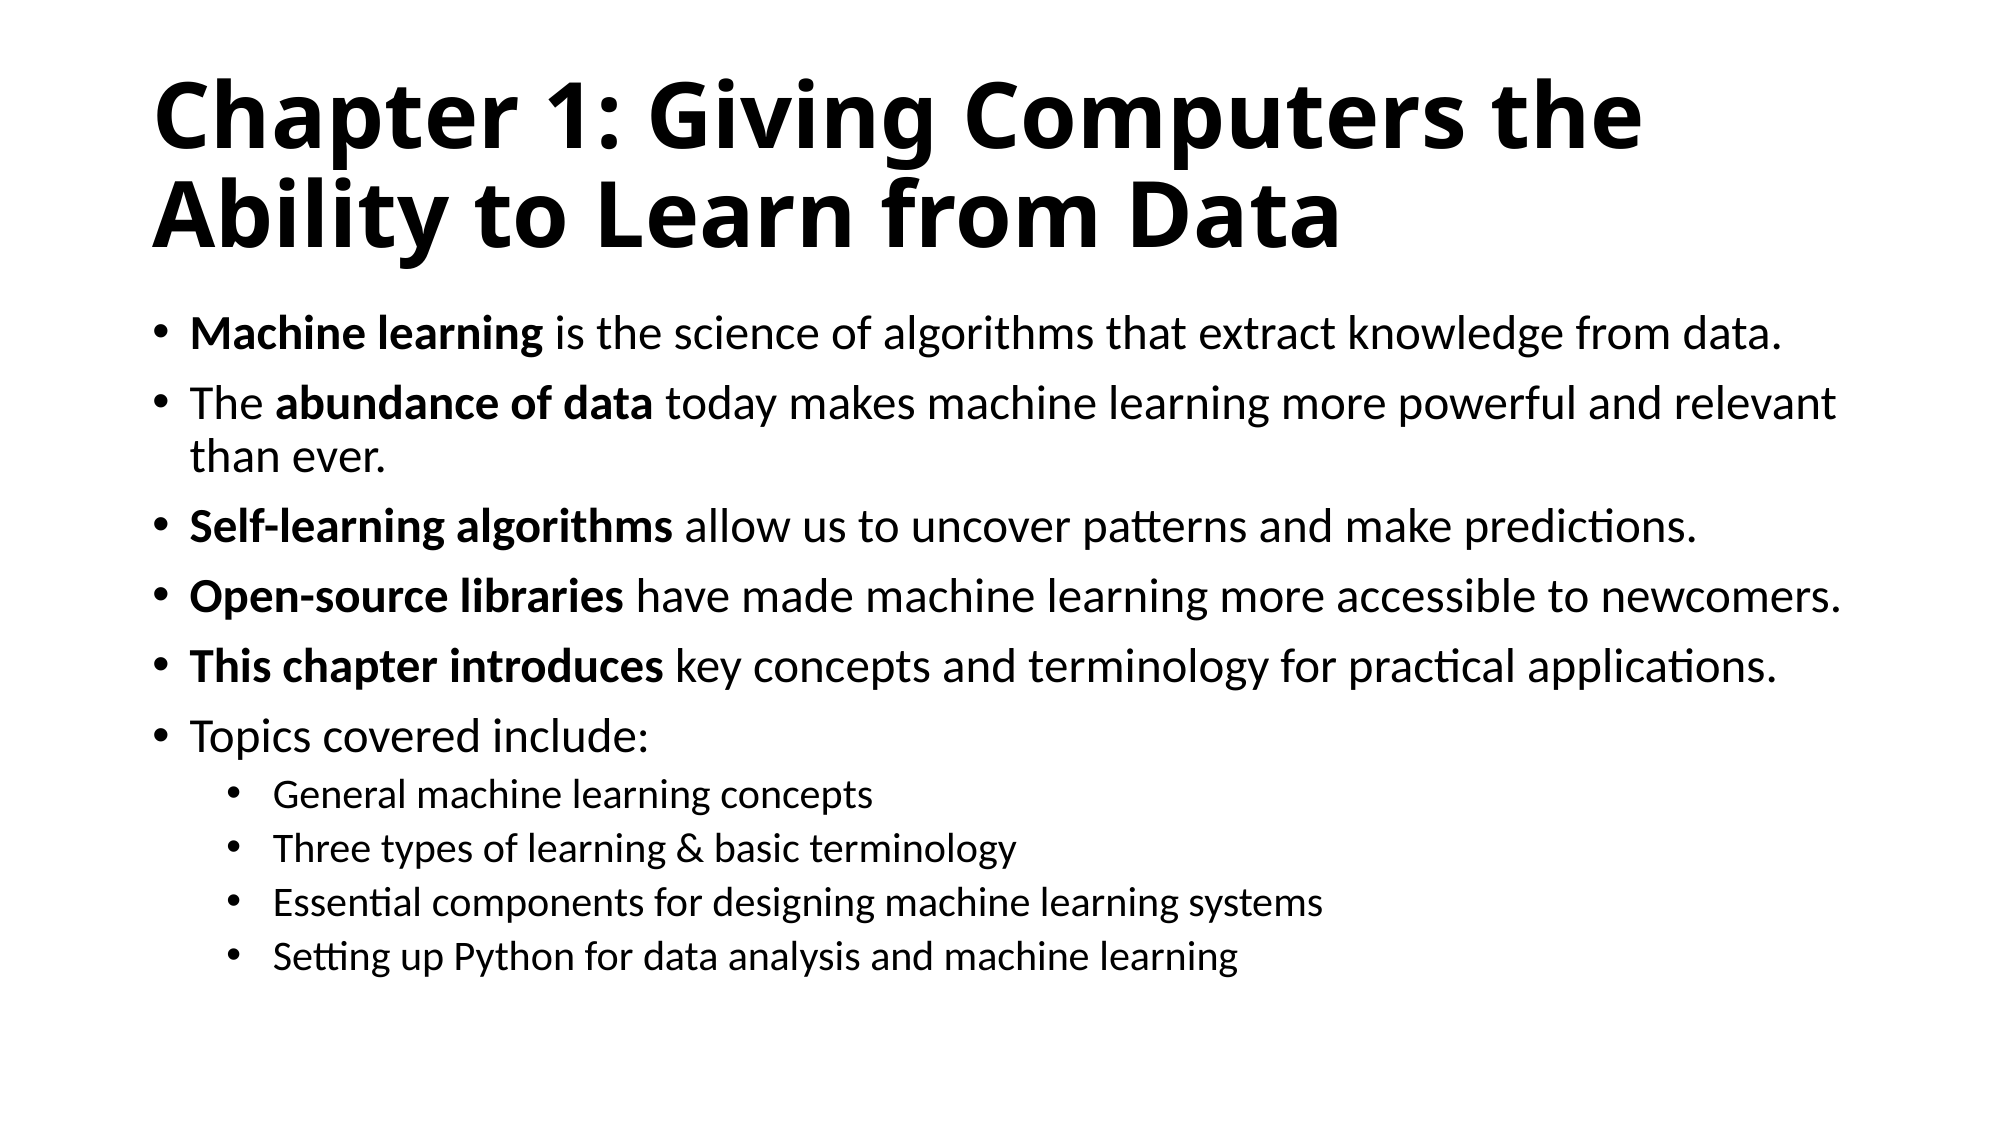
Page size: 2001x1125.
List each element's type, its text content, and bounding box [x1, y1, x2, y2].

list Machine learning is the science of algorithms that extract knowledge from data. The abundance of data today makes machine learning more powerful and relevant than ever. Self-learning algorithms allow us to uncover patterns and make predictions. Open-source libraries have made machine learning more accessible to newcomers. This chapter introduces key concepts and terminology for practical applications. Topics covered include: General machine learning concepts Three types of learning & basic terminology Essential components for designing machine learning systems Setting up Python for data analysis and machine learning [137, 299, 1863, 1014]
title Chapter 1: Giving Computers the Ability to Learn from Data [137, 59, 1863, 278]
